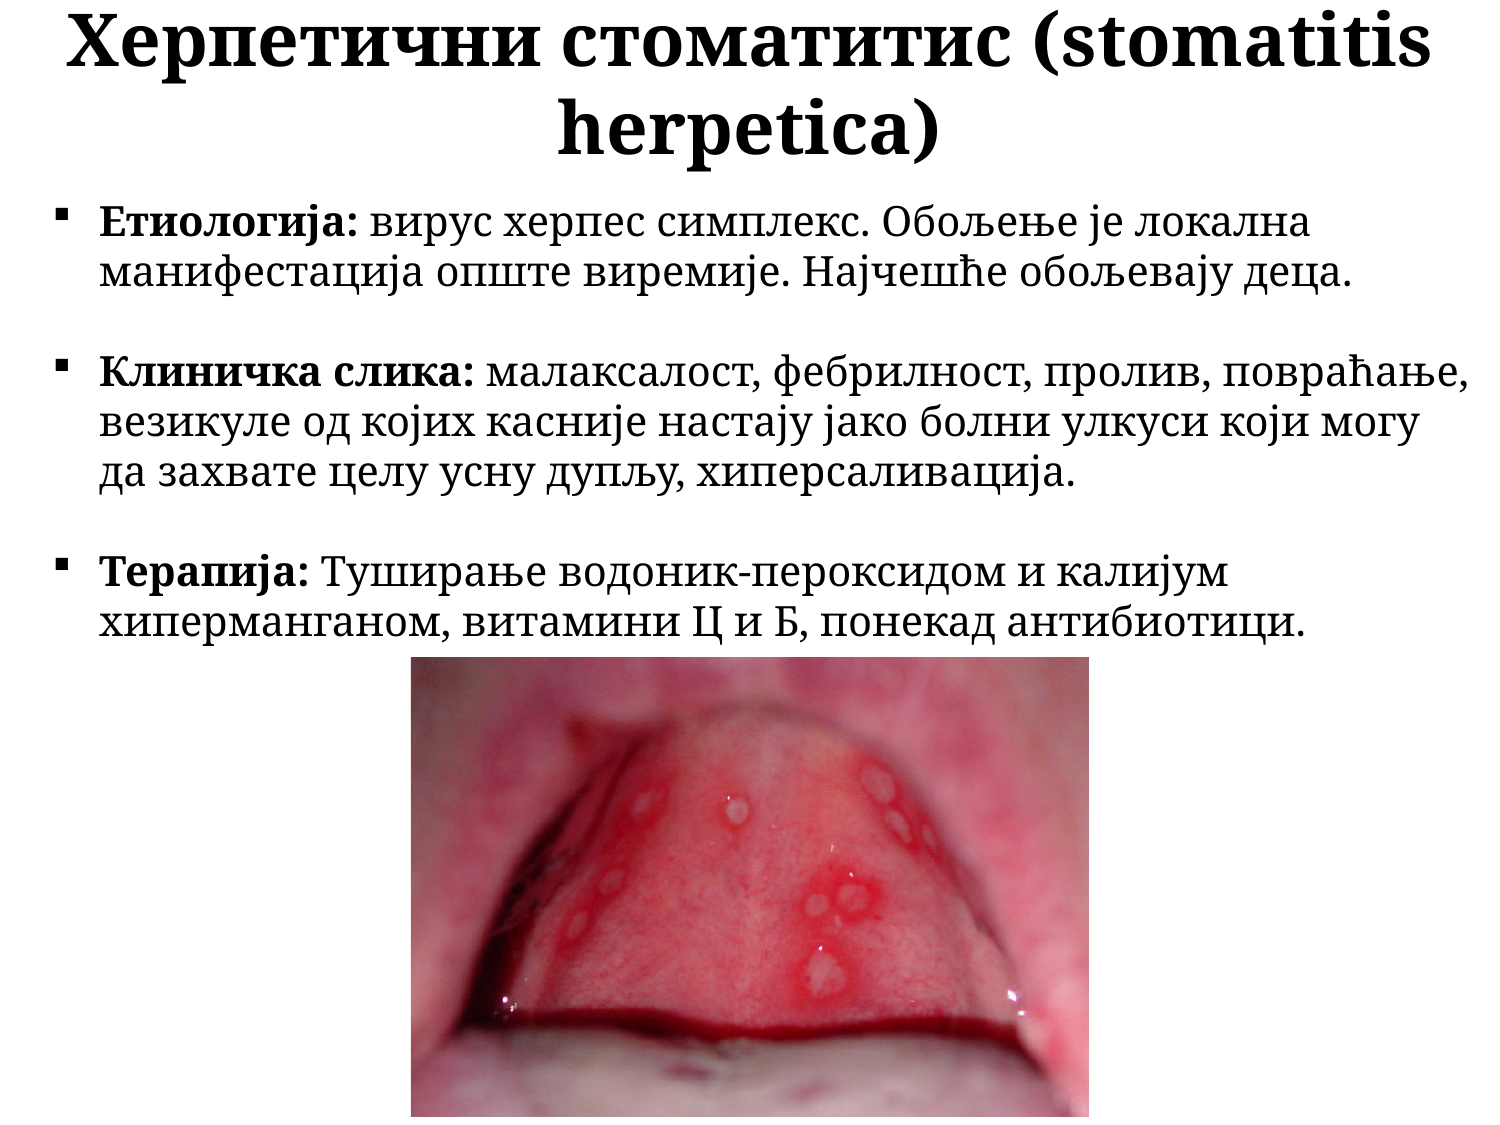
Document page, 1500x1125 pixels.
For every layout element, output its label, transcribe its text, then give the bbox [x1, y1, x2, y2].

text_box Етиологија: вирус херпес симплекс. Обољење је локална манифестација опште виремије. Најчешће обољевају деца. Клиничка слика: малаксалост, фебрилност, пролив, повраћање, везикуле од којих касније настају јако болни улкуси који могу да захвате целу усну дупљу, хиперсаливација. Терапија: Туширање водоник-пероксидом и калијум хиперманганом, витамини Ц и Б, понекад антибиотици. [37, 187, 1488, 653]
text_box Херпетични стоматитис (stomatitis herpetica) [0, 12, 1500, 151]
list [410, 656, 1090, 1118]
